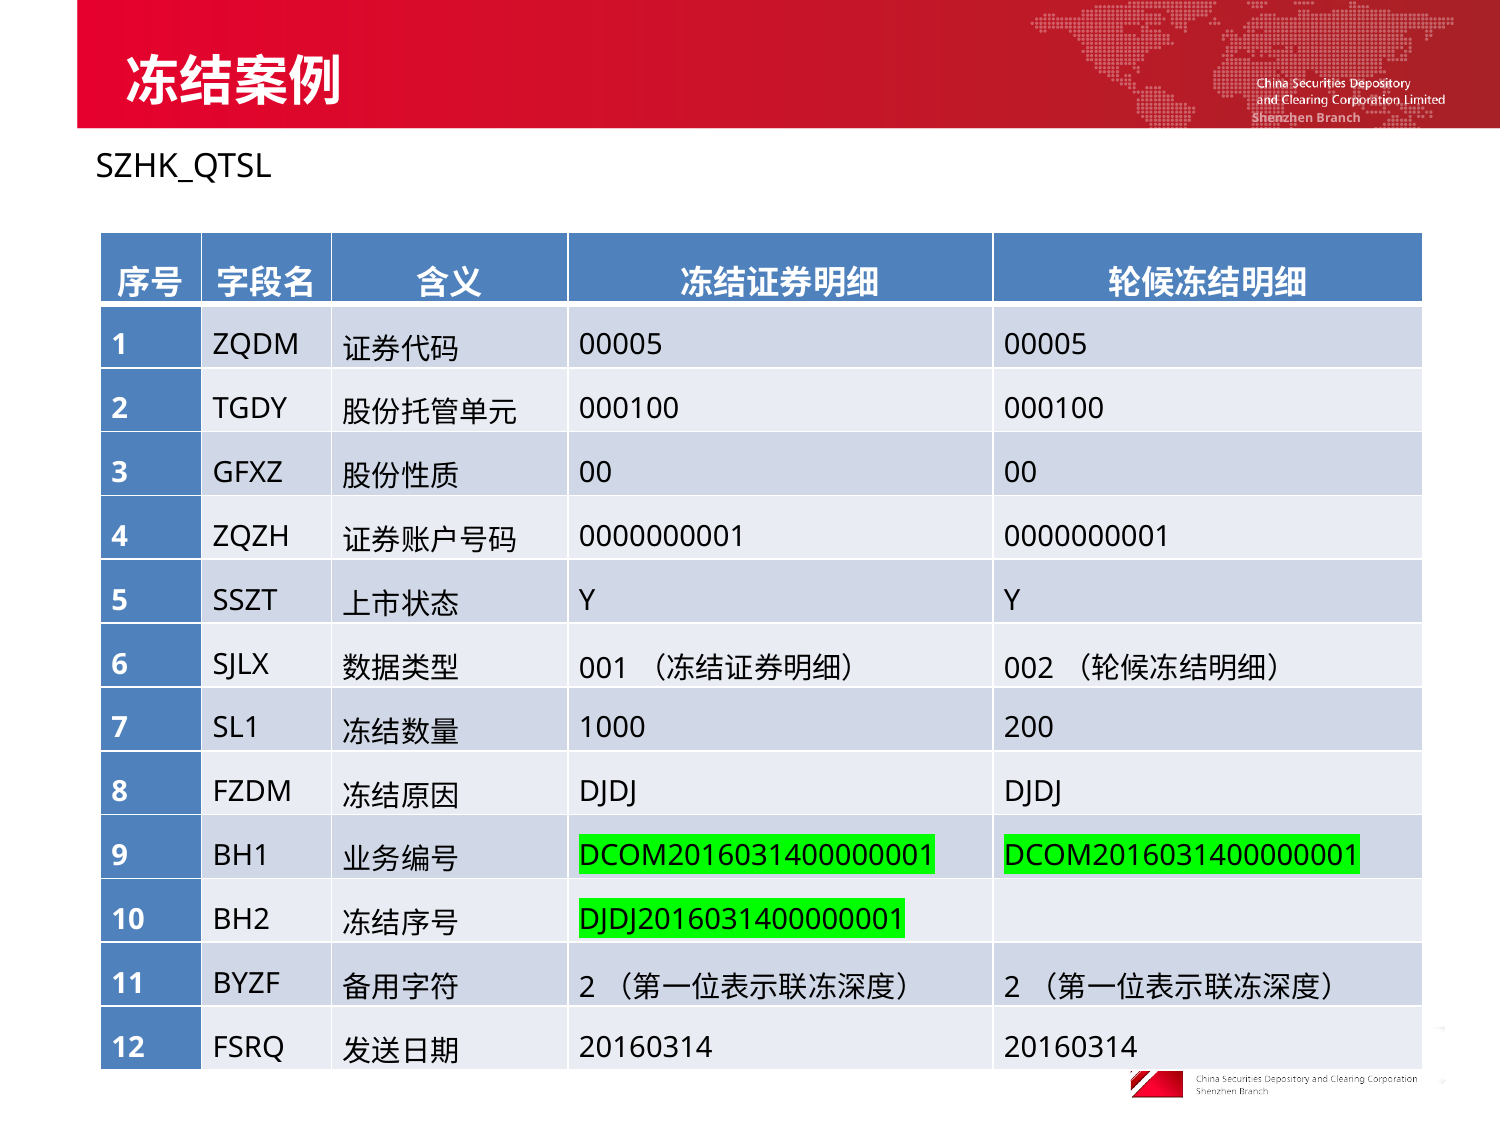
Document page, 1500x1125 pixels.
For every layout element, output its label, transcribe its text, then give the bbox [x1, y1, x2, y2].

table_cell 10 [101, 879, 201, 941]
table_cell 发送日期 [332, 1007, 567, 1069]
table_cell 11 [101, 943, 201, 1005]
table_cell 2 [101, 369, 201, 431]
table_cell SJLX [202, 624, 331, 686]
table_cell BH1 [202, 815, 331, 878]
table_cell 冻结数量 [332, 688, 567, 750]
table_cell 冻结序号 [332, 879, 567, 941]
table_cell 4 [101, 496, 201, 558]
table_cell SL1 [202, 688, 331, 750]
table_cell 数据类型 [332, 624, 567, 686]
table_cell BH2 [202, 879, 331, 941]
table_cell 股份托管单元 [332, 369, 567, 431]
table_cell 业务编号 [332, 815, 567, 878]
table_cell 000100 [569, 369, 992, 431]
table_cell FSRQ [202, 1007, 331, 1069]
table_cell 7 [101, 688, 201, 750]
table_header 冻结证券明细 [569, 233, 992, 301]
table_cell 证券代码 [332, 307, 567, 367]
table_cell GFXZ [202, 432, 331, 495]
table_cell 2（第一位表示联冻深度） [994, 943, 1422, 1005]
table_cell 20160314 [994, 1007, 1422, 1069]
table_cell DJDJ [994, 752, 1422, 814]
table_cell 5 [101, 560, 201, 622]
table_cell BYZF [202, 943, 331, 1005]
table_cell 200 [994, 688, 1422, 750]
table_cell 001（冻结证券明细） [569, 624, 992, 686]
table_cell 20160314 [569, 1007, 992, 1069]
table_cell ZQDM [202, 307, 331, 367]
table_cell 0000000001 [569, 496, 992, 558]
text_box 冻结案例 [110, 30, 1495, 119]
table_cell [994, 879, 1422, 941]
table_cell ZQZH [202, 496, 331, 558]
table_header 字段名 [202, 233, 331, 301]
table_header 序号 [101, 233, 201, 301]
picture [0, 0, 1500, 1125]
table_cell 上市状态 [332, 560, 567, 622]
table_cell 9 [101, 815, 201, 878]
table_cell 00 [994, 432, 1422, 495]
table_cell SSZT [202, 560, 331, 622]
table_cell DCOM2016031400000001 [569, 815, 992, 878]
table_cell 1000 [569, 688, 992, 750]
table_cell 12 [101, 1007, 201, 1069]
table_cell FZDM [202, 752, 331, 814]
table_cell 股份性质 [332, 432, 567, 495]
table_cell 00005 [569, 307, 992, 367]
table_cell Y [569, 560, 992, 622]
table_cell 002（轮候冻结明细） [994, 624, 1422, 686]
table_cell DJDJ [569, 752, 992, 814]
table_cell 备用字符 [332, 943, 567, 1005]
table_cell 000100 [994, 369, 1422, 431]
table_cell 6 [101, 624, 201, 686]
table_cell 0000000001 [994, 496, 1422, 558]
table_cell 3 [101, 432, 201, 495]
table_cell 8 [101, 752, 201, 814]
table_cell 00005 [994, 307, 1422, 367]
table_cell 2（第一位表示联冻深度） [569, 943, 992, 1005]
table_cell Y [994, 560, 1422, 622]
table_cell 证券账户号码 [332, 496, 567, 558]
table_header 含义 [332, 233, 567, 301]
table_header 轮候冻结明细 [994, 233, 1422, 301]
table_cell 冻结原因 [332, 752, 567, 814]
text_box SZHK_QTSL [80, 137, 288, 192]
table_cell TGDY [202, 369, 331, 431]
table_cell DCOM2016031400000001 [994, 815, 1422, 878]
table_cell DJDJ2016031400000001 [569, 879, 992, 941]
table_cell 1 [101, 307, 201, 367]
table_cell 00 [569, 432, 992, 495]
